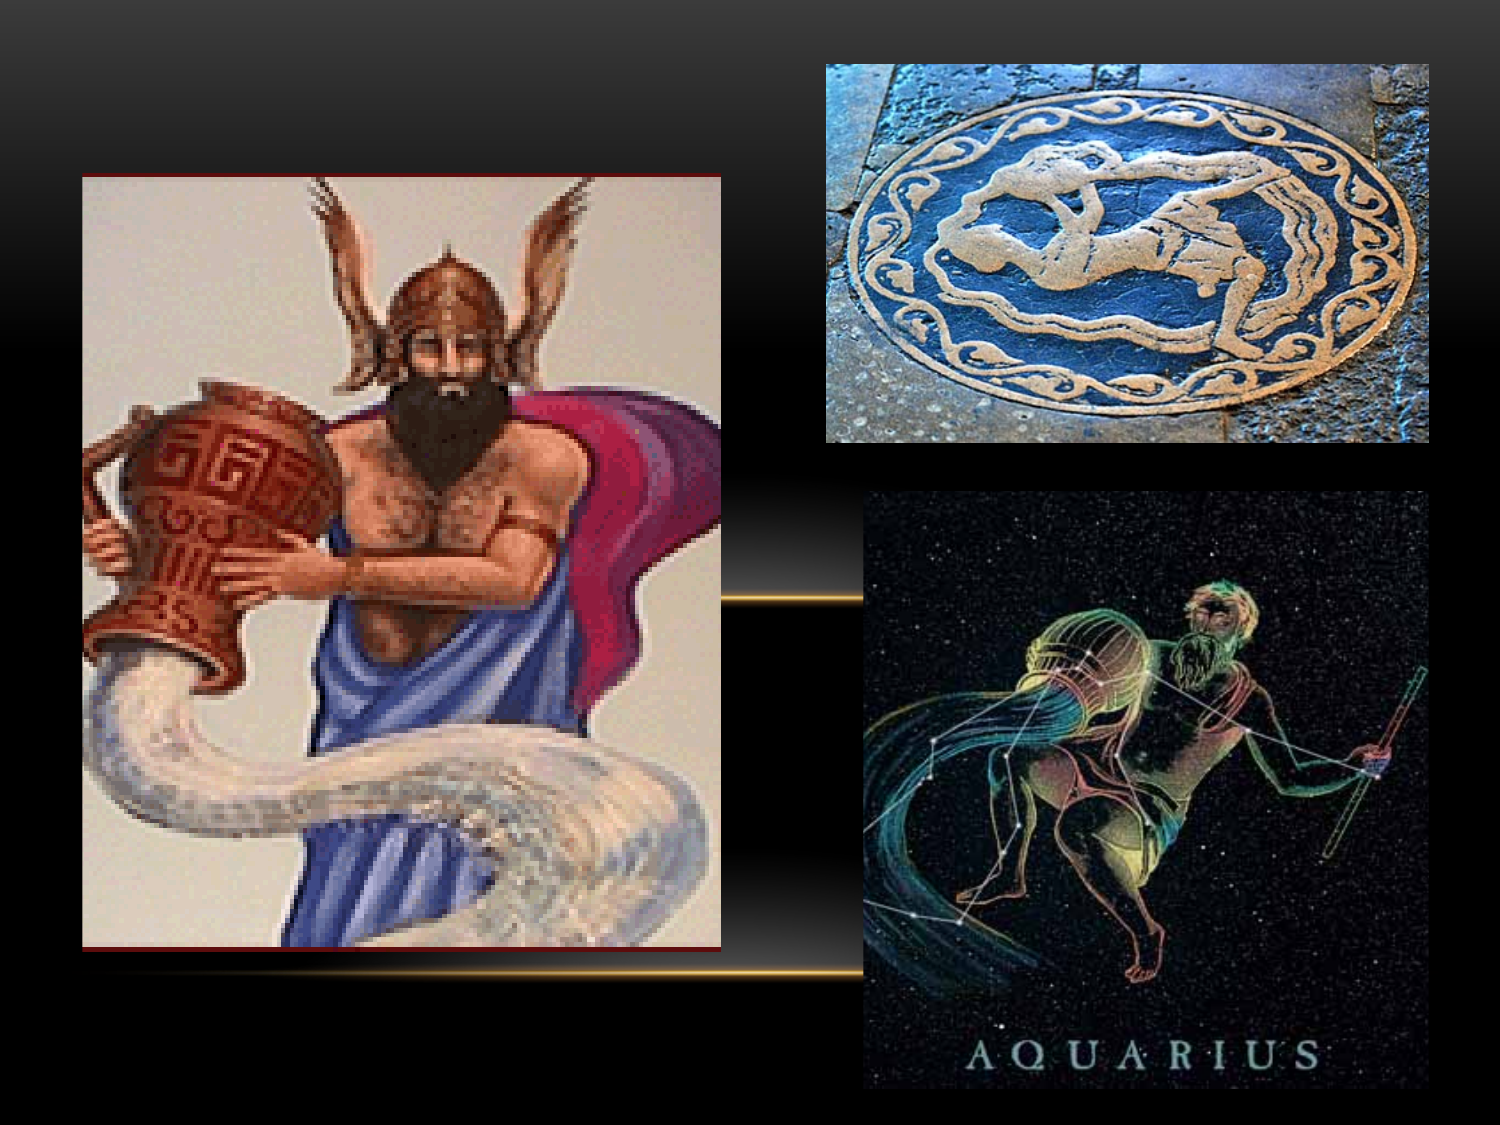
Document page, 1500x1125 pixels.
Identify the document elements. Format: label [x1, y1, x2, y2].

list [862, 490, 1429, 1089]
picture [0, 0, 1500, 1125]
list [82, 173, 722, 952]
